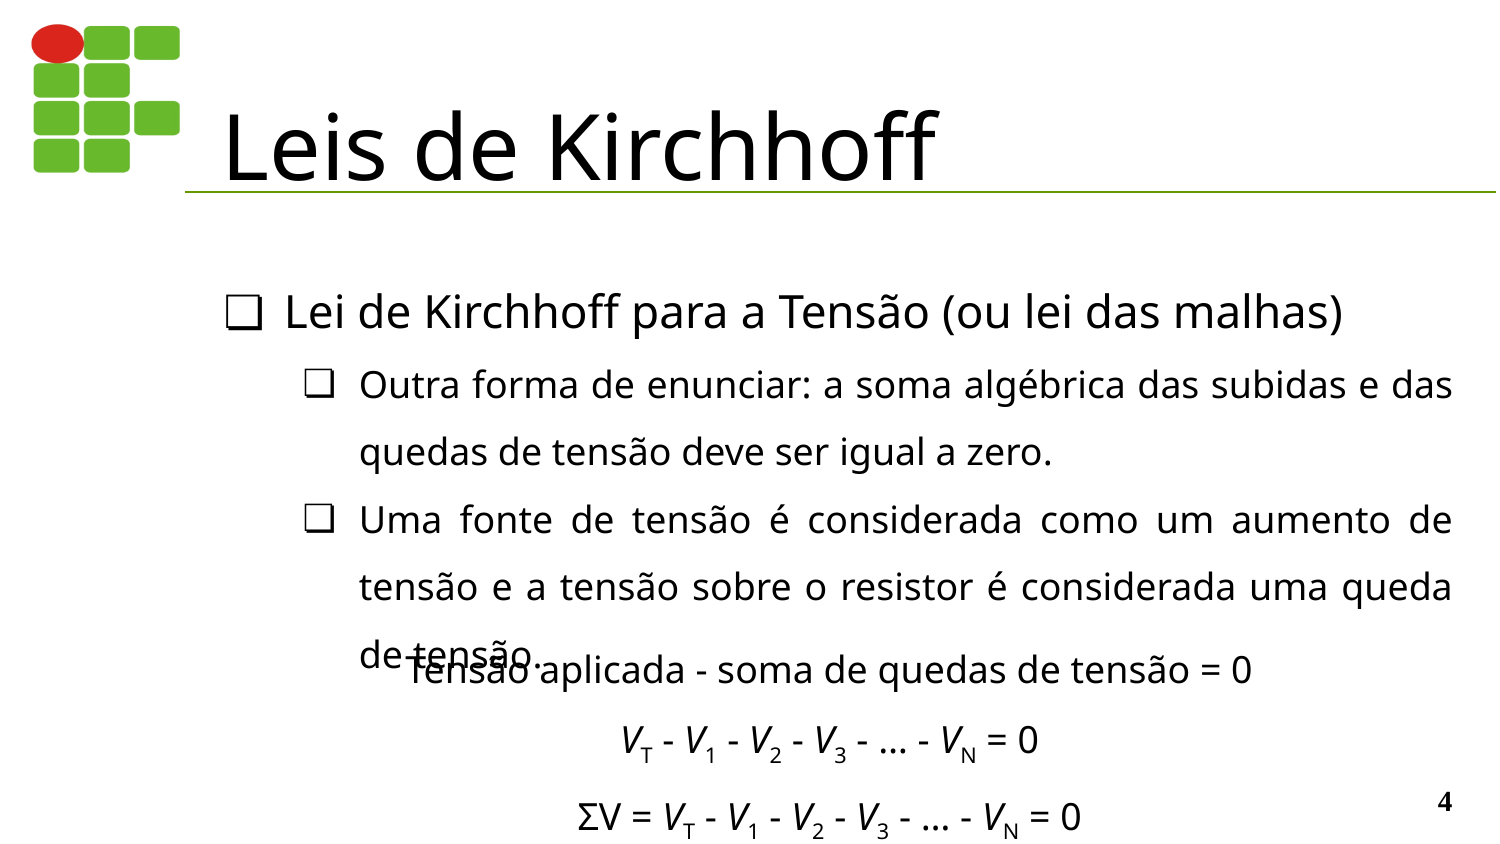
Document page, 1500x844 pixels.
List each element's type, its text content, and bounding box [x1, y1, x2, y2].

text_box Tensão aplicada - soma de quedas de tensão = 0 VT - V1 - V2 - V3 - … - VN = 0 ΣV = VT - V1 - V2 - V3 - … - VN = 0 [192, 615, 1468, 825]
list Lei de Kirchhoff para a Tensão (ou lei das malhas) Outra forma de enunciar: a soma algébrica das subidas e das quedas de tensão deve ser igual a zero. Uma fonte de tensão é considerada como um aumento de tensão e a tensão sobre o resistor é considerada uma queda de tensão. [193, 248, 1469, 591]
picture [29, 23, 182, 174]
title Leis de Kirchhoff [206, 26, 1468, 207]
